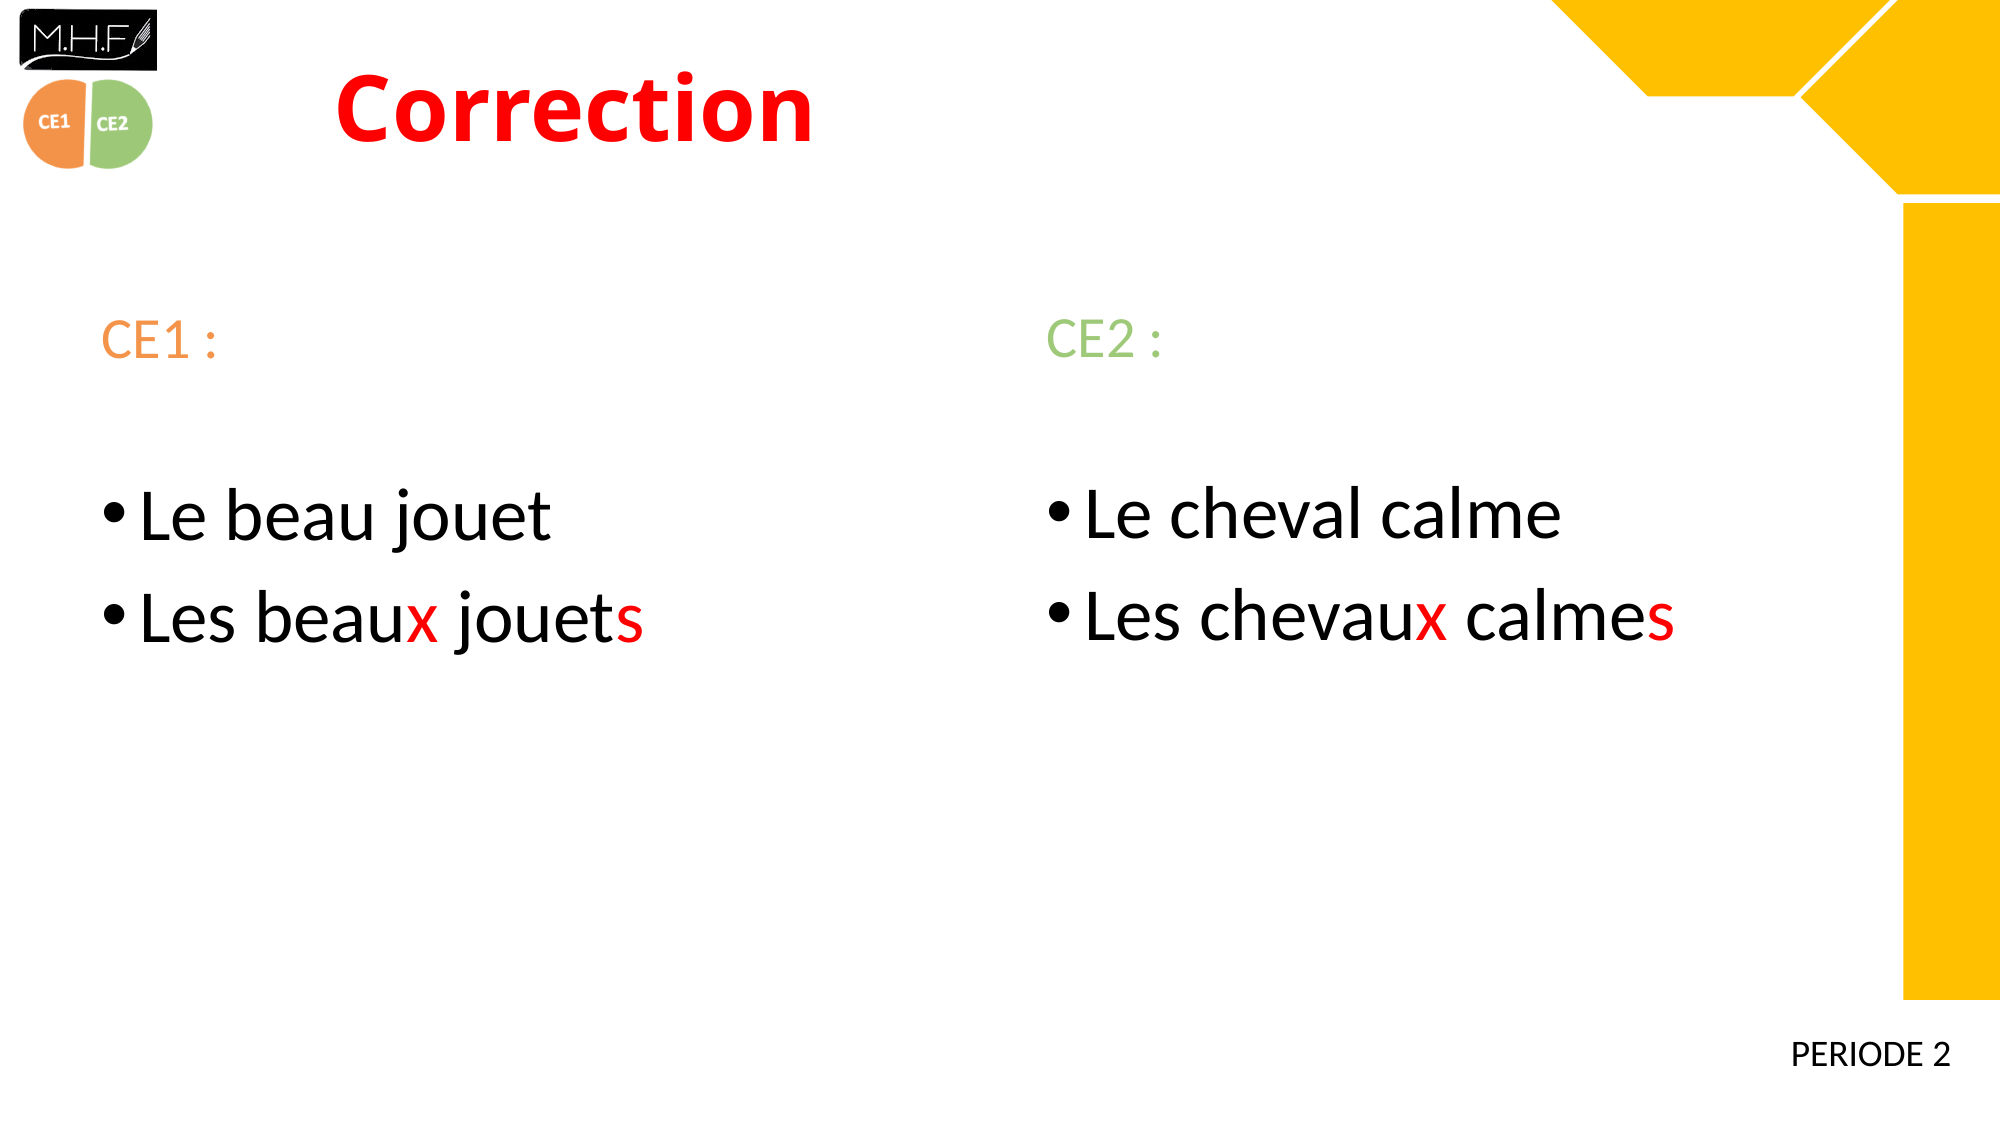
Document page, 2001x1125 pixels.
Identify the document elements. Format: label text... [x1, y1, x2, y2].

text_box CE2 : Le cheval calme Les chevaux calmes [1031, 299, 1853, 1014]
text_box [1799, 0, 2000, 196]
text_box [1549, 0, 1892, 98]
picture [1, 7, 177, 207]
text_box [1902, 202, 2000, 1001]
text_box PERIODE 2 [1362, 1021, 1967, 1125]
title Correction [318, 3, 1865, 221]
list CE1 : Le beau jouet Les beaux jouets [86, 300, 969, 1015]
